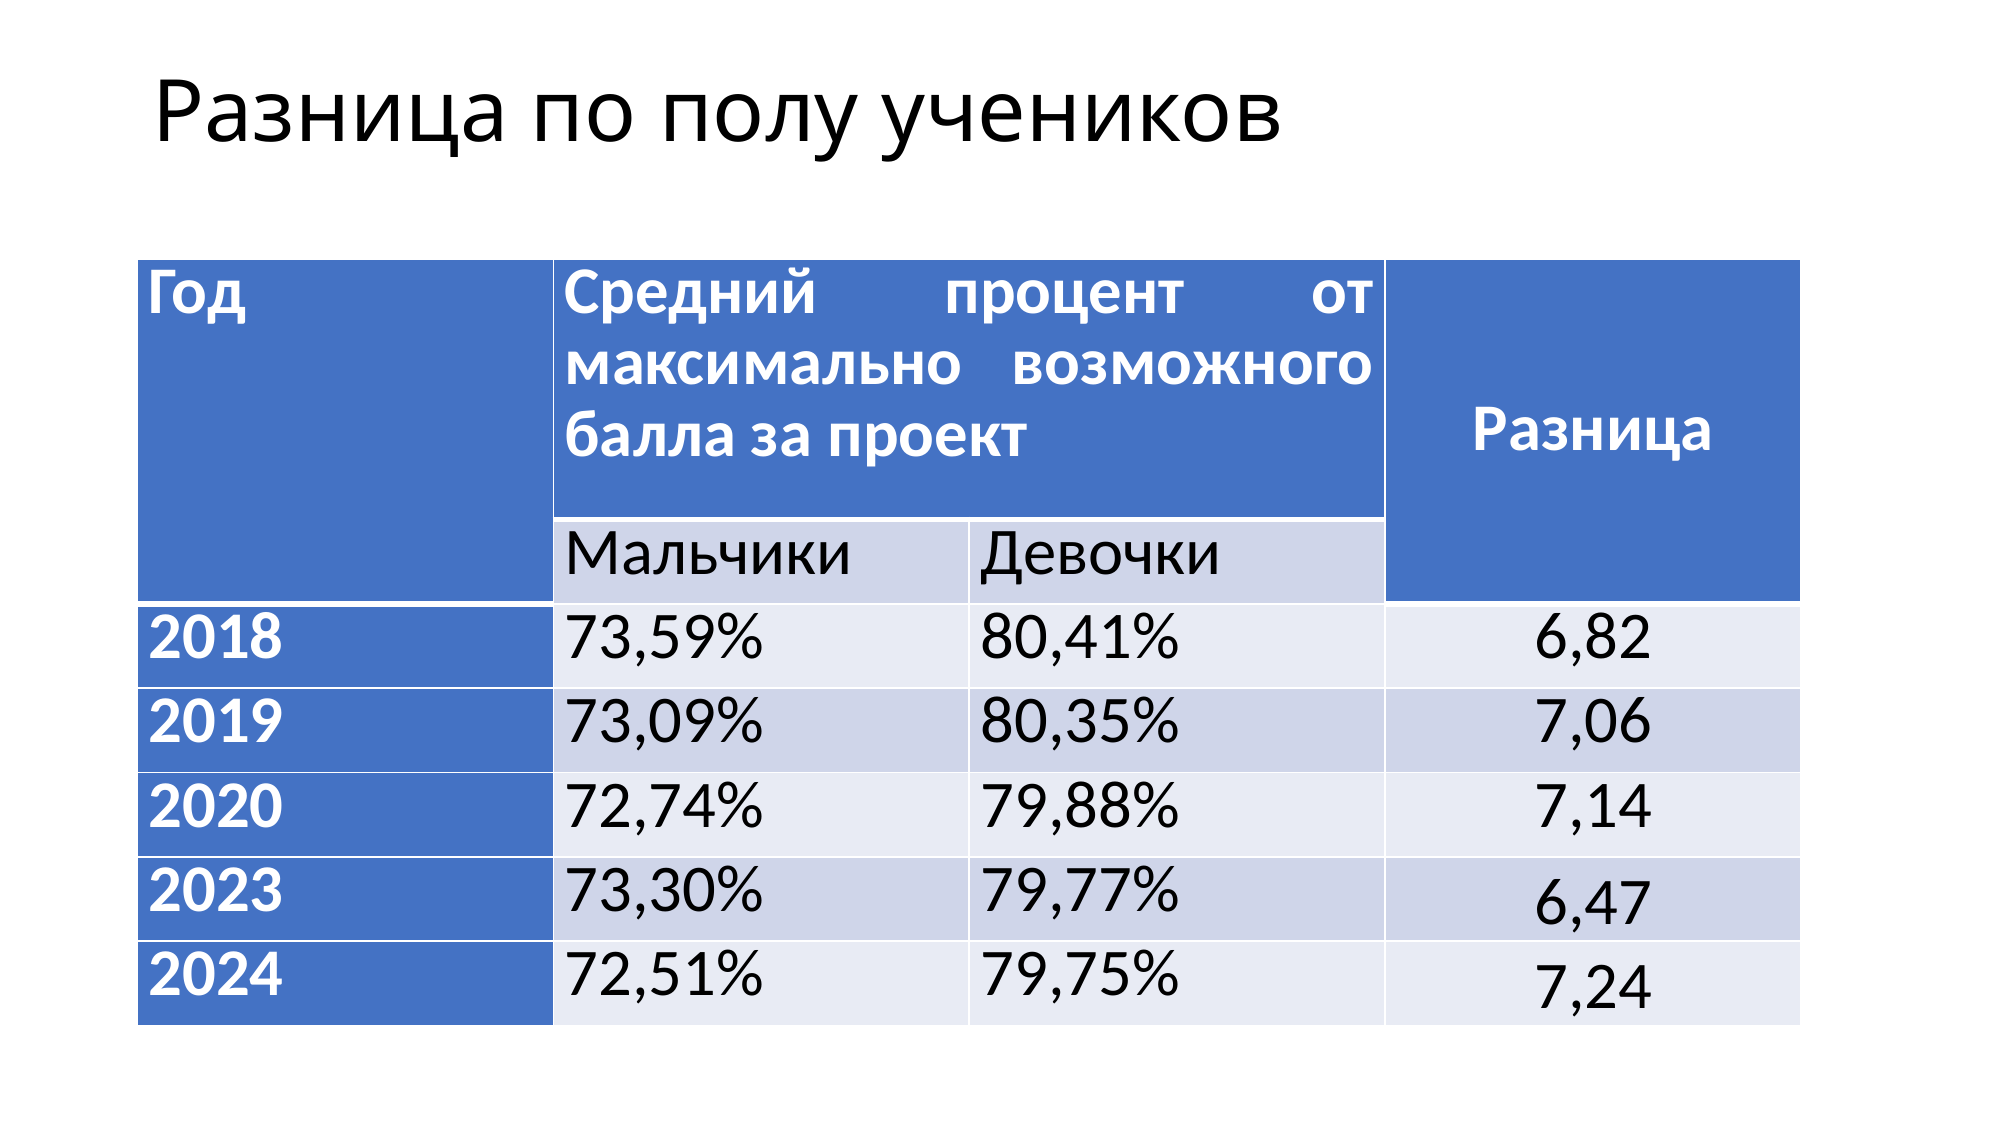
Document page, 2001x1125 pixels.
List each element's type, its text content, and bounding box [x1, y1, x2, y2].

table_cell 2020 [138, 773, 553, 856]
table_header Разница [1386, 260, 1800, 601]
table_cell 7,14 [1386, 773, 1800, 856]
table_header Год [138, 260, 553, 601]
table_cell Мальчики [554, 522, 968, 603]
table_cell 73,09% [554, 689, 968, 772]
table_cell 79,75% [970, 942, 1384, 1025]
table_cell 7,24 [1386, 942, 1800, 1025]
table_cell Девочки [970, 522, 1384, 603]
table_cell 80,41% [970, 605, 1384, 687]
table_cell 2023 [138, 858, 553, 940]
table_cell 72,74% [554, 773, 968, 856]
table_cell 73,59% [554, 605, 968, 687]
table_header Средний процент от максимально возможного балла за проект [554, 260, 1384, 517]
table_cell 80,35% [970, 689, 1384, 772]
table_cell 79,88% [970, 773, 1384, 856]
table_cell 7,06 [1386, 689, 1800, 772]
table_cell 6,82 [1386, 607, 1800, 687]
table_cell 79,77% [970, 858, 1384, 940]
table_cell 73,30% [554, 858, 968, 940]
table_cell 6,47 [1386, 858, 1800, 940]
table_cell 2018 [138, 607, 553, 687]
title Разница по полу учеников [137, 59, 1863, 169]
table_cell 2019 [138, 689, 553, 772]
table_cell 2024 [138, 942, 553, 1025]
table_cell 72,51% [554, 942, 968, 1025]
